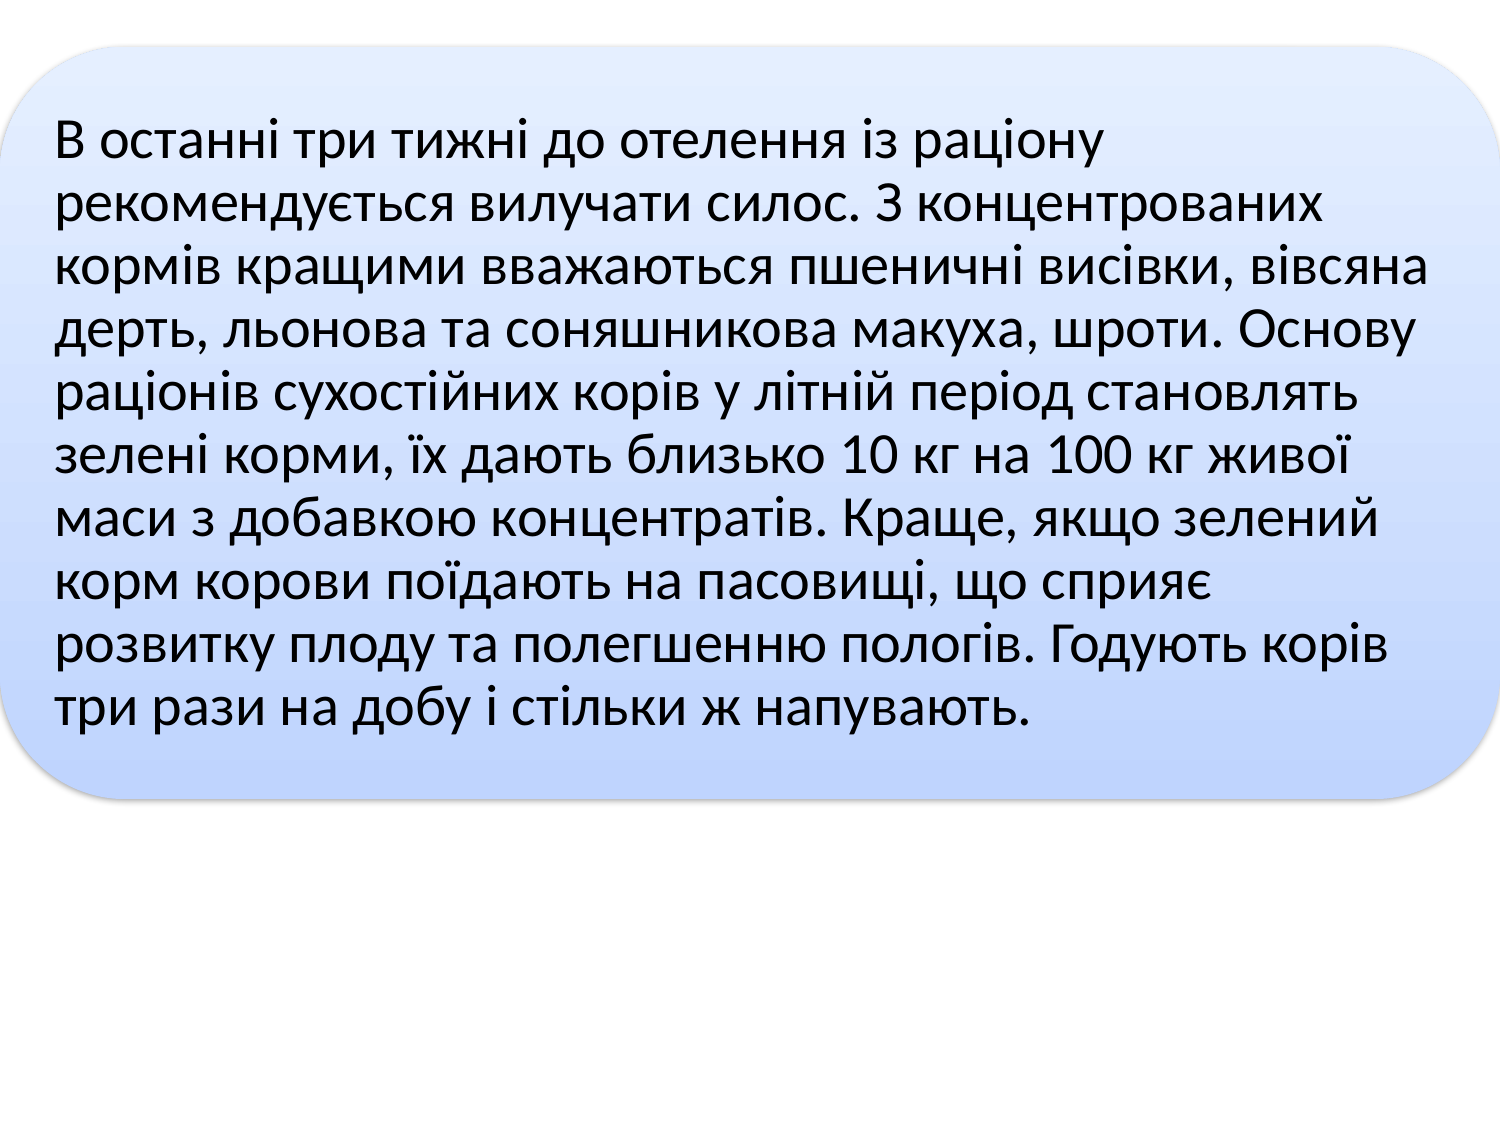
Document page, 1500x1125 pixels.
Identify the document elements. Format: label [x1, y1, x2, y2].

text_box [0, 0, 1500, 847]
